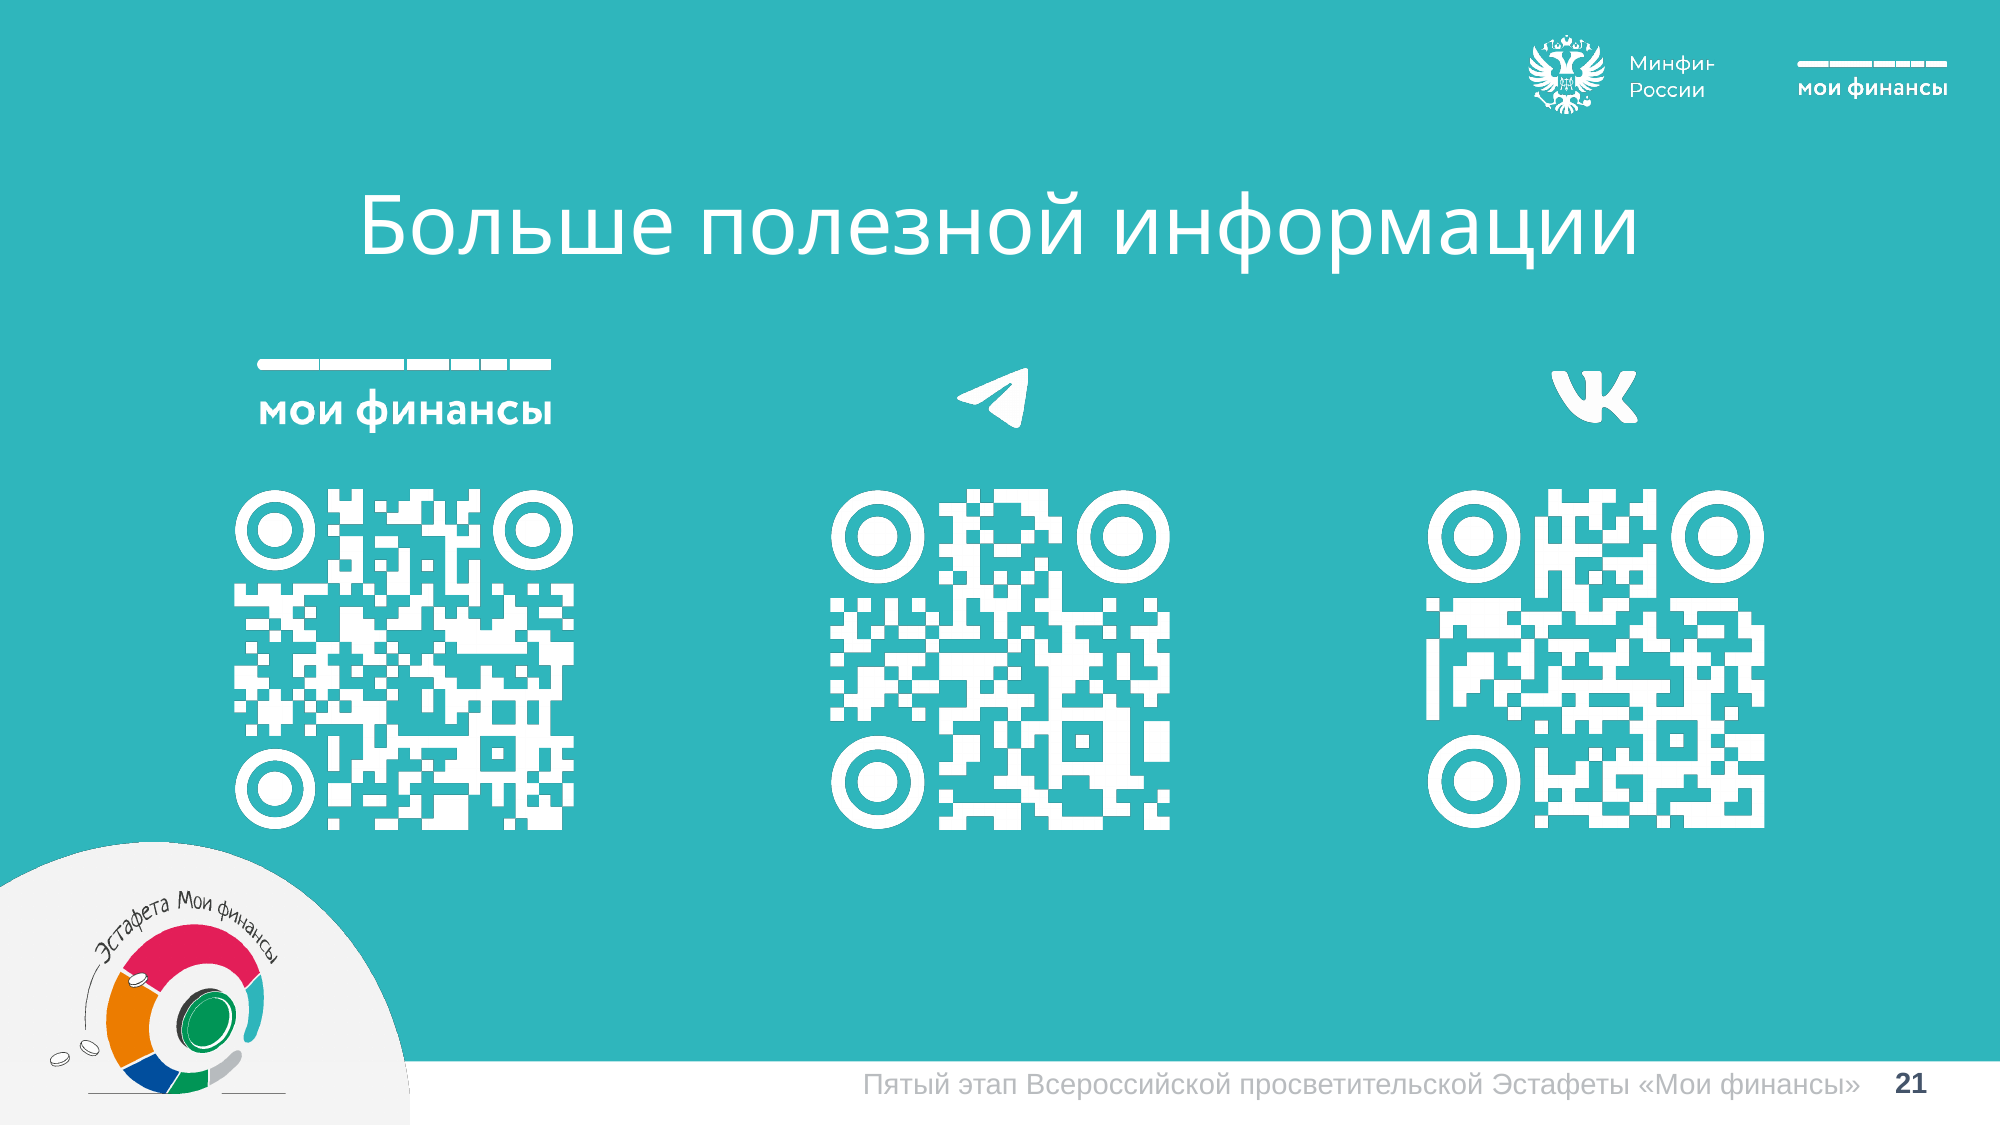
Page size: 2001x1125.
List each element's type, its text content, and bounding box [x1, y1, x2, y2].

picture [1551, 371, 1638, 423]
picture [956, 367, 1029, 428]
text_box Больше полезной информации [62, 176, 1938, 281]
picture [830, 489, 1170, 830]
picture [1426, 489, 1765, 829]
picture [256, 358, 552, 433]
picture [234, 489, 574, 830]
slide_number 21 [1862, 1052, 1943, 1113]
picture [0, 842, 410, 1125]
